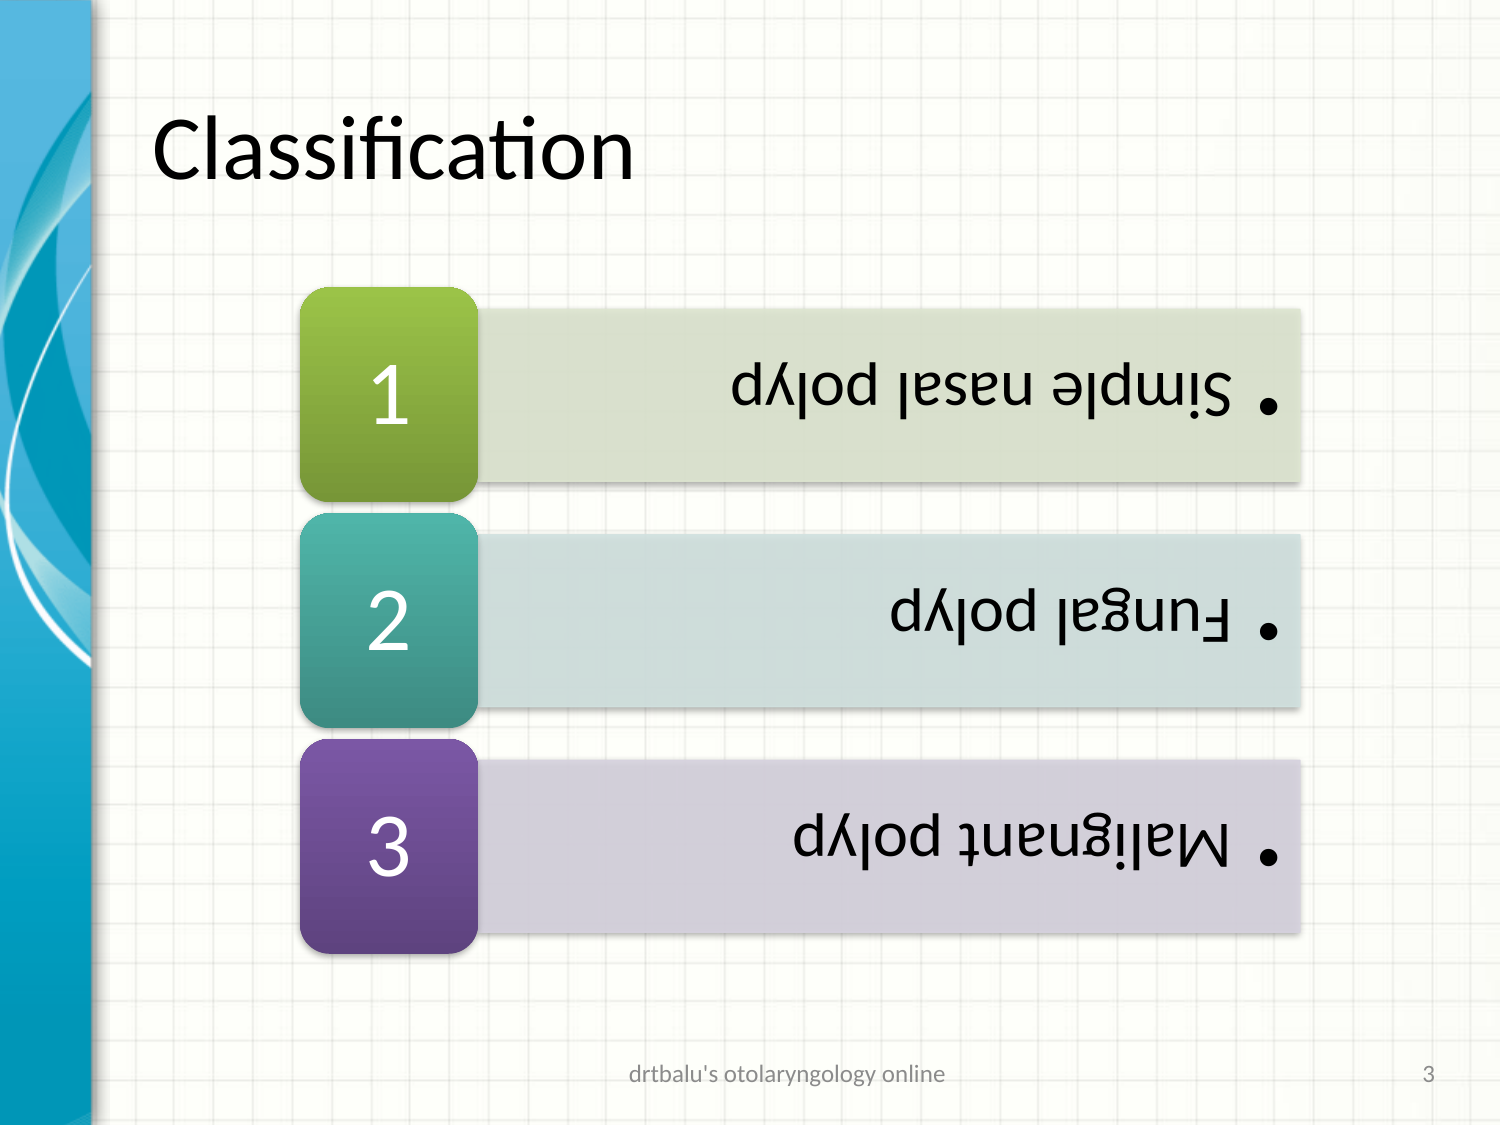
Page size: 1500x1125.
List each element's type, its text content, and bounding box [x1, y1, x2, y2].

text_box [299, 287, 1301, 955]
slide_number 3 [1100, 1042, 1450, 1103]
footer drtbalu's otolaryngology online [549, 1042, 1025, 1103]
picture [0, 0, 1500, 1125]
title Classification [138, 49, 1463, 237]
